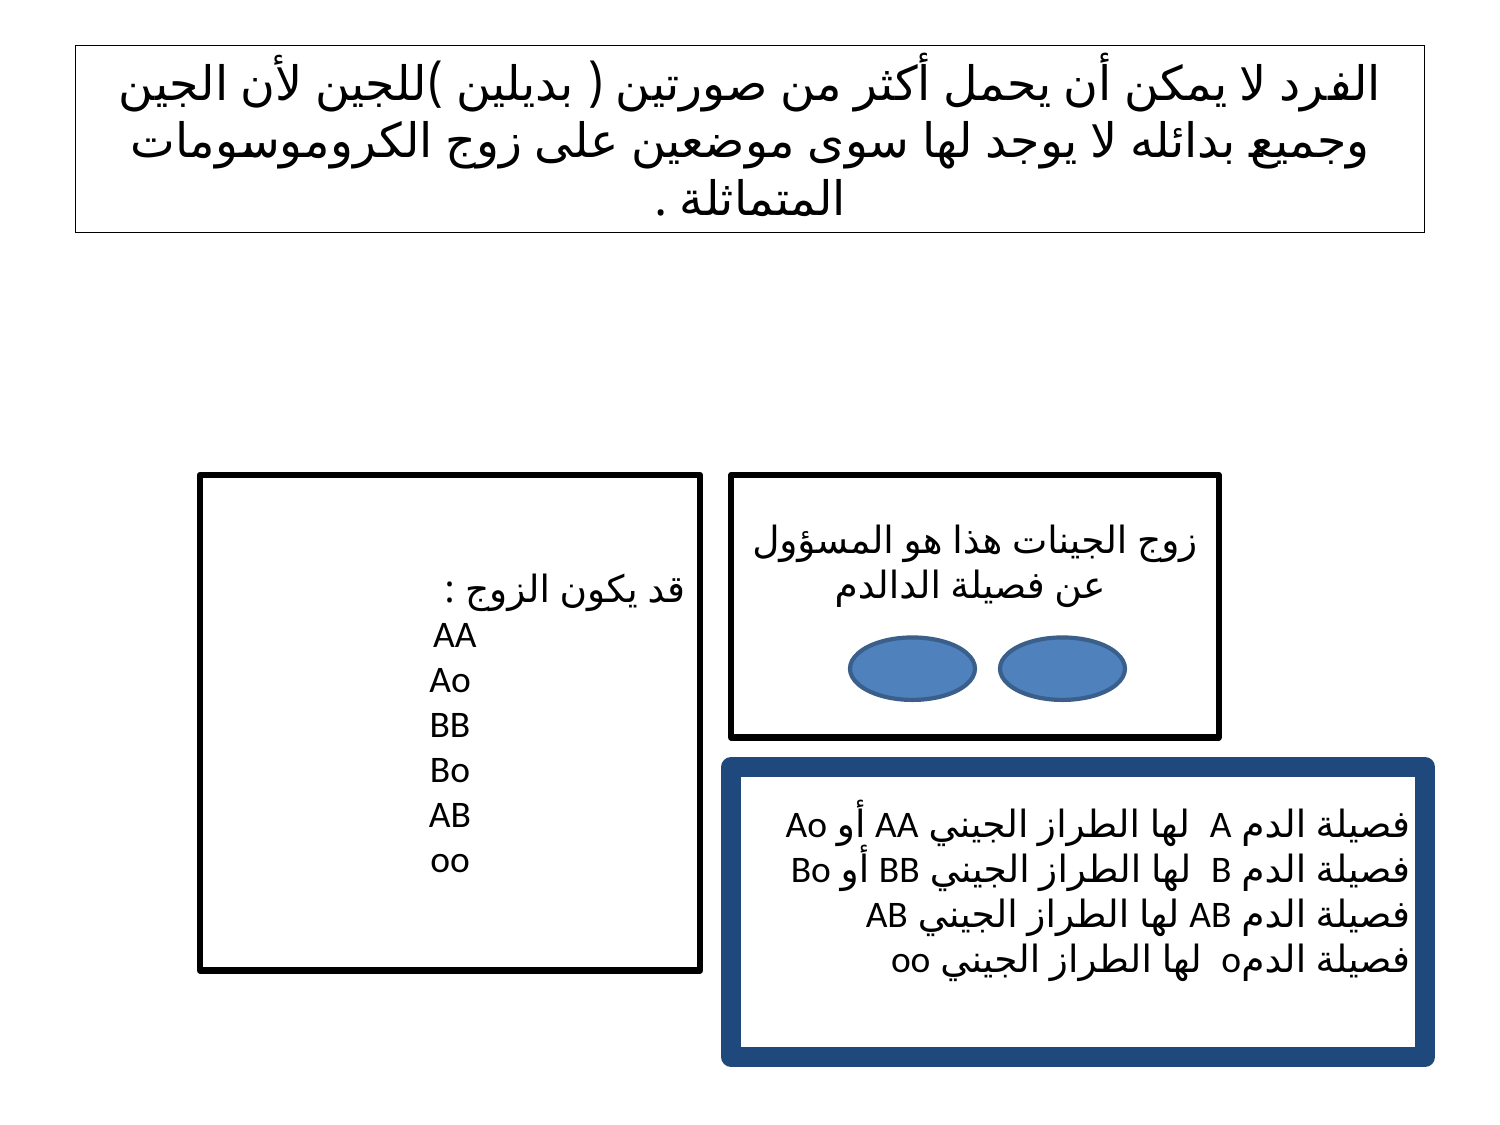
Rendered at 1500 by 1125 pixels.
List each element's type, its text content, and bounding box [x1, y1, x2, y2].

text_box قد يكون الزوج : AA Ao BB Bo AB oo [198, 473, 702, 973]
title الفرد لا يمكن أن يحمل أكثر من صورتين ( بديلين )للجين لأن الجين وجميع بدائله لا يوجد لها سوى موضعين على زوج الكروموسومات المتماثلة . [75, 45, 1425, 233]
text_box فصيلة الدم A لها الطراز الجيني AA أو Ao فصيلة الدم B لها الطراز الجيني BB أو Bo فصيلة الدم AB لها الطراز الجيني AB فصيلة الدمo لها الطراز الجيني oo [729, 765, 1427, 1059]
text_box [997, 635, 1128, 703]
text_box [847, 635, 978, 703]
text_box زوج الجينات هذا هو المسؤول عن فصيلة الدالدم [729, 473, 1221, 740]
